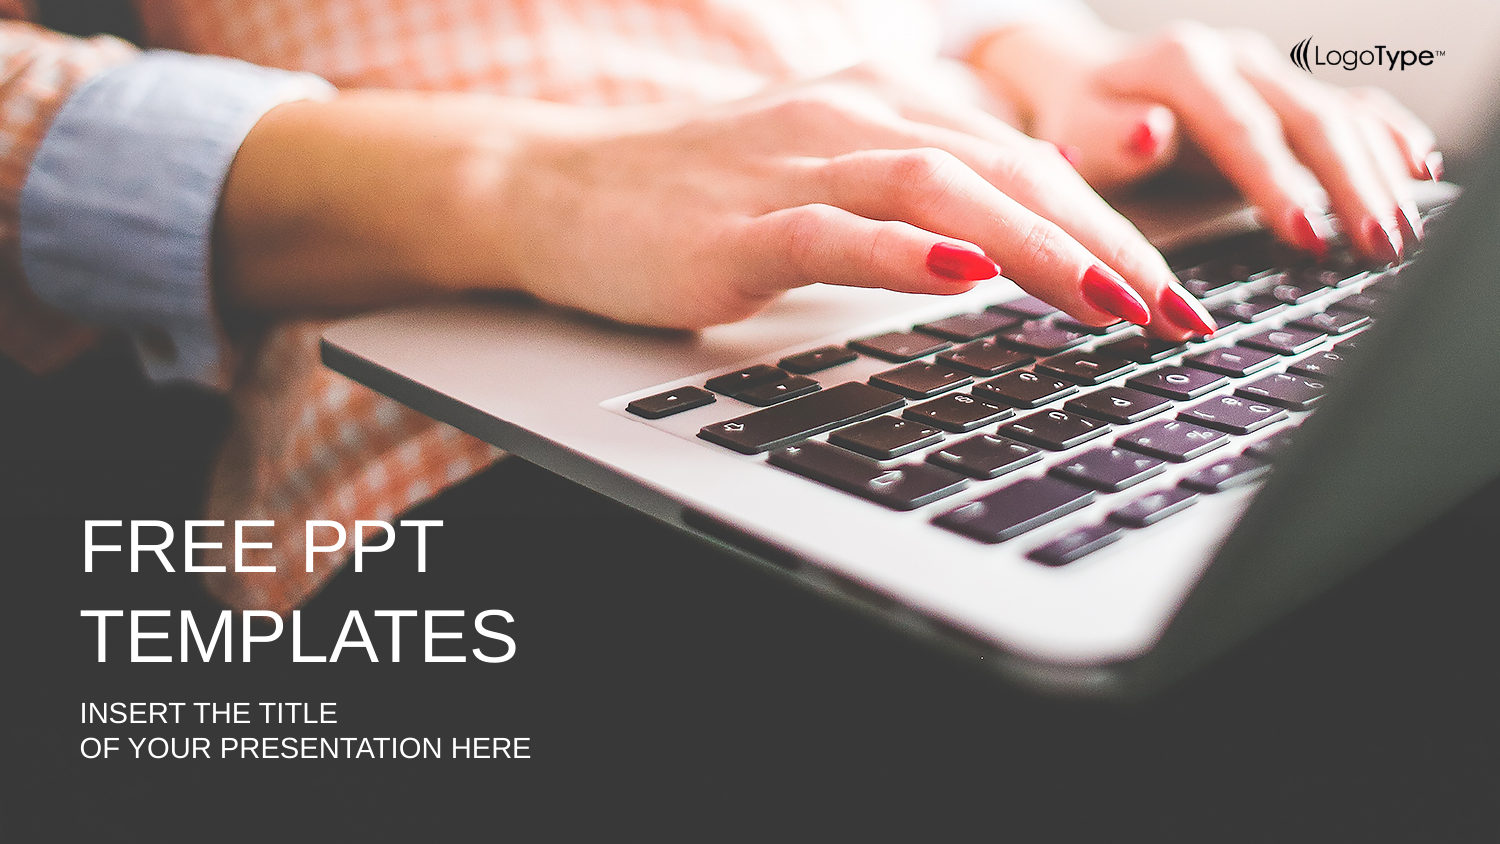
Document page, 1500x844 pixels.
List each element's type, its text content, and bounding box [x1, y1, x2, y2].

picture [0, 0, 1500, 844]
list INSERT THE TITLE OF YOUR PRESENTATION HERE [64, 681, 727, 777]
list FREE PPT TEMPLATES [64, 492, 727, 681]
